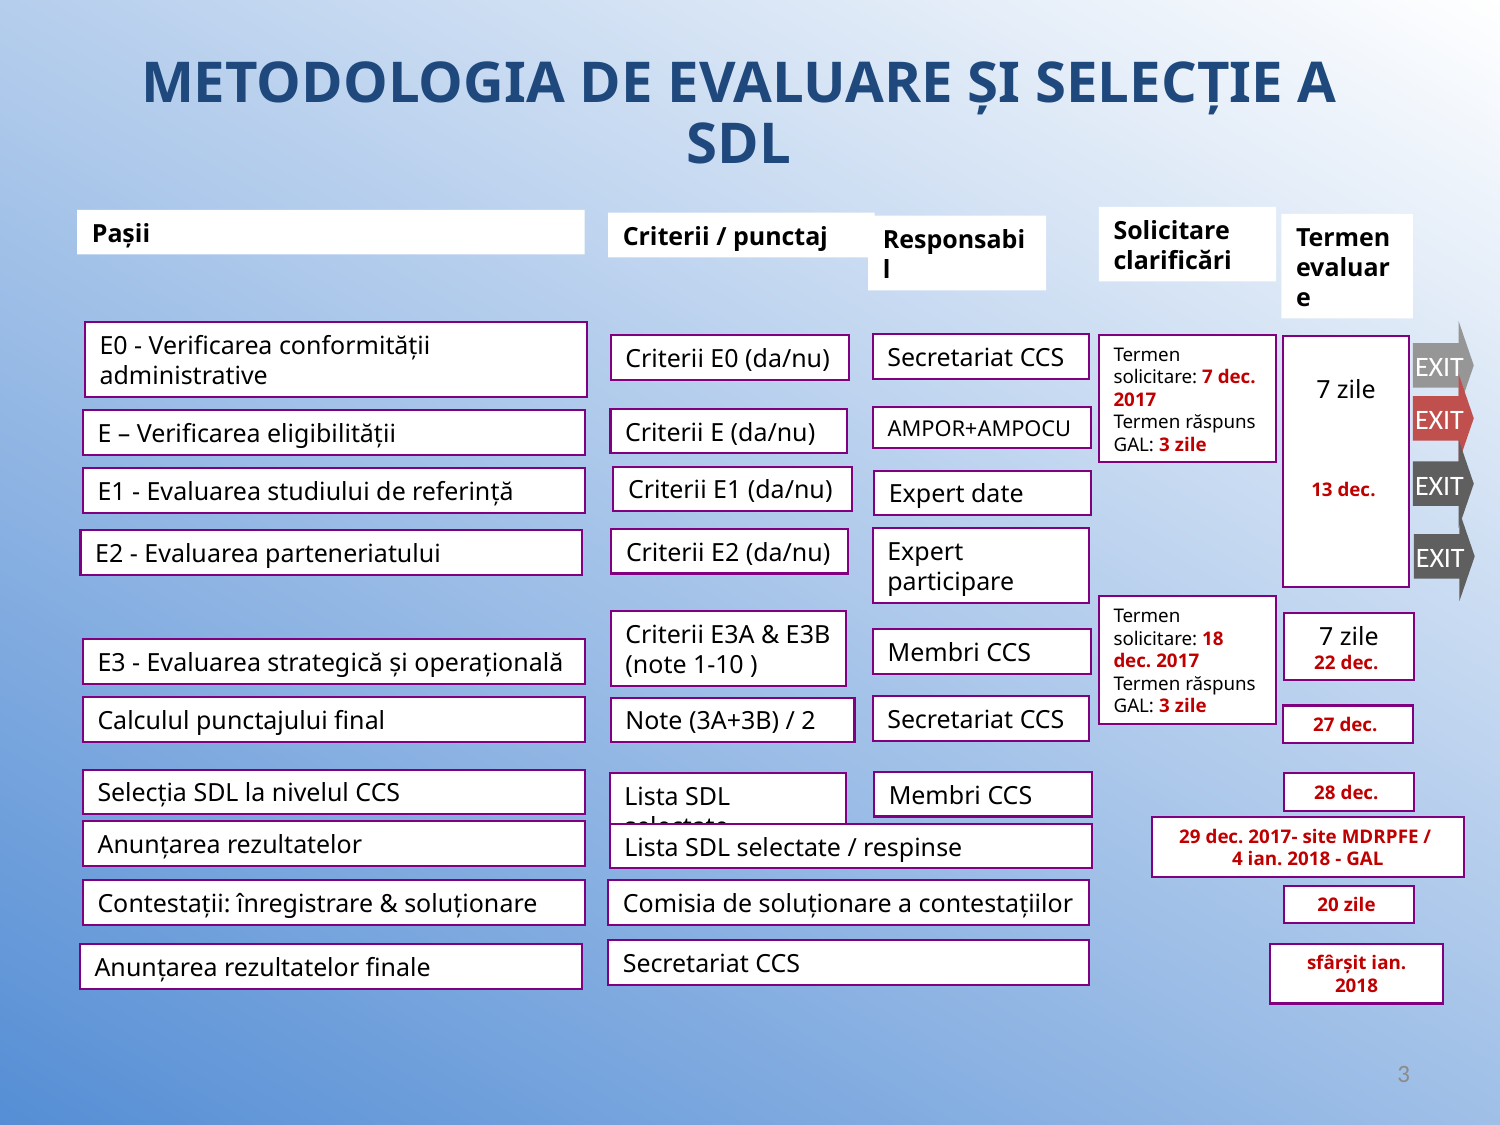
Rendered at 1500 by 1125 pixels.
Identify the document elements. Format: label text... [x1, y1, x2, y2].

text_box E3 - Evaluarea strategică și operațională [82, 639, 585, 684]
text_box Criterii E1 (da/nu) [613, 466, 852, 512]
text_box Membri CCS [873, 629, 1091, 674]
text_box E0 - Verificarea conformității administrative [84, 322, 587, 397]
text_box Note (3A+3B) / 2 [610, 697, 855, 743]
text_box 27 dec. [1282, 705, 1413, 743]
text_box Comisia de soluționare a contestațiilor [608, 879, 1090, 925]
text_box Lista SDL selectate / respinse [609, 823, 1092, 869]
text_box 20 zile [1283, 885, 1414, 923]
text_box 7 zile 22 dec. [1283, 613, 1414, 681]
text_box Selecția SDL la nivelul CCS [82, 769, 585, 815]
slide_number 3 [1074, 1042, 1425, 1103]
text_box Pașii [77, 209, 585, 255]
text_box EXIT [1412, 320, 1474, 392]
text_box EXIT [1412, 373, 1474, 450]
text_box Secretariat CCS [872, 696, 1090, 741]
text_box Criterii E2 (da/nu) [611, 528, 848, 574]
text_box Secretariat CCS [608, 940, 1090, 985]
text_box Termen solicitare: 7 dec. 2017 Termen răspuns GAL: 3 zile [1098, 335, 1277, 463]
text_box Secretariat CCS [872, 334, 1090, 379]
text_box METODOLOGIA DE EVALUARE ȘI SELECȚIE A SDL [92, 29, 1386, 200]
text_box Membri CCS [873, 771, 1092, 817]
text_box 28 dec. [1283, 773, 1414, 811]
text_box Contestații: înregistrare & soluționare [82, 879, 585, 925]
text_box sfârșit ian. 2018 [1269, 943, 1444, 1004]
text_box AMPOR+AMPOCU [873, 407, 1091, 449]
text_box 7 zile 13 dec. [1282, 335, 1410, 587]
text_box E2 - Evaluarea parteneriatului [80, 529, 583, 575]
text_box Termen solicitare: 18 dec. 2017 Termen răspuns GAL: 3 zile [1098, 596, 1277, 724]
text_box E1 - Evaluarea studiului de referință [82, 468, 585, 513]
text_box EXIT [1412, 439, 1474, 529]
text_box Criterii E (da/nu) [610, 408, 848, 454]
text_box Anunțarea rezultatelor [82, 821, 585, 866]
text_box Criterii / punctaj [608, 212, 875, 258]
text_box E – Verificarea eligibilității [82, 409, 585, 455]
text_box Anunțarea rezultatelor finale [79, 944, 582, 989]
text_box Calculul punctajului final [82, 697, 585, 742]
text_box EXIT [1413, 511, 1475, 601]
text_box 29 dec. 2017- site MDRPFE / 4 ian. 2018 - GAL [1151, 816, 1464, 877]
text_box Lista SDL selectate [609, 772, 847, 823]
text_box Criterii E0 (da/nu) [610, 335, 849, 380]
text_box Expert participare [872, 528, 1090, 603]
text_box Responsabil [868, 215, 1047, 291]
text_box Expert date [874, 470, 1091, 516]
text_box Solicitare clarificări [1098, 206, 1277, 282]
text_box Termen evaluare [1281, 213, 1413, 319]
text_box Criterii E3A & E3B (note 1-10 ) [610, 611, 847, 687]
